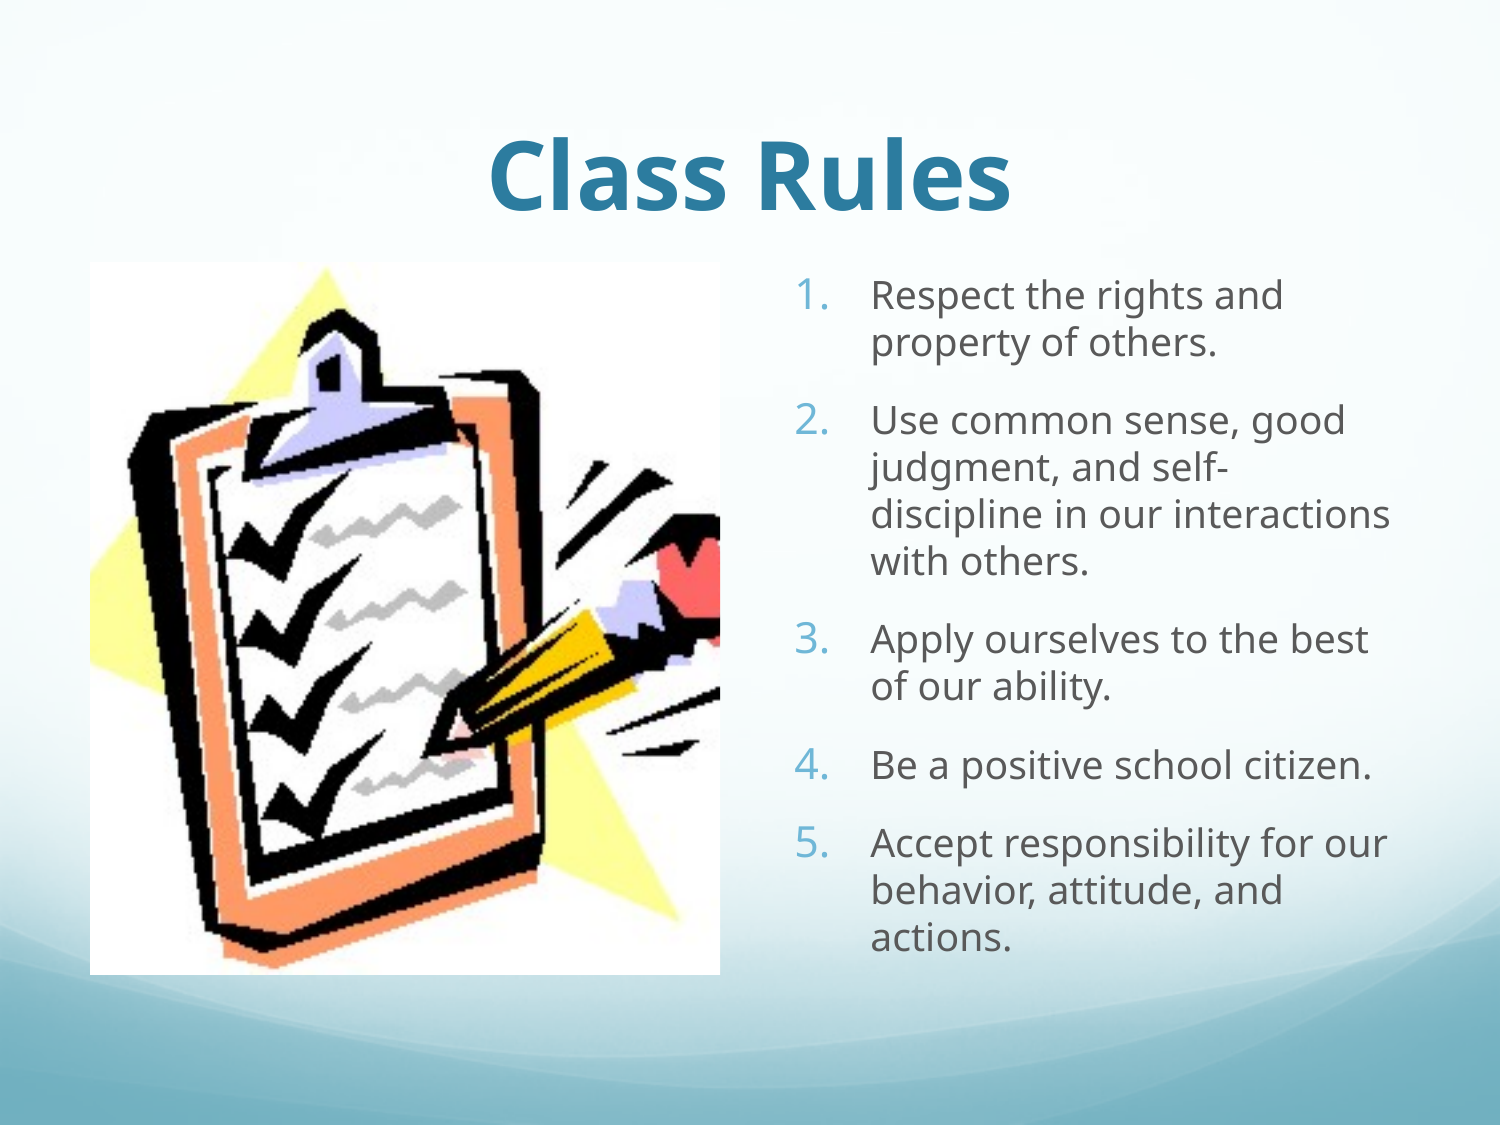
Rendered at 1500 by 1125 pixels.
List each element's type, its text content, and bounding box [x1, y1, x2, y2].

title Class Rules [90, 17, 1410, 237]
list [89, 261, 721, 976]
list Respect the rights and property of others. Use common sense, good judgment, and self-discipline in our interactions with others. Apply ourselves to the best of our ability. Be a positive school citizen. Accept responsibility for our behavior, attitude, and actions. [779, 262, 1410, 975]
